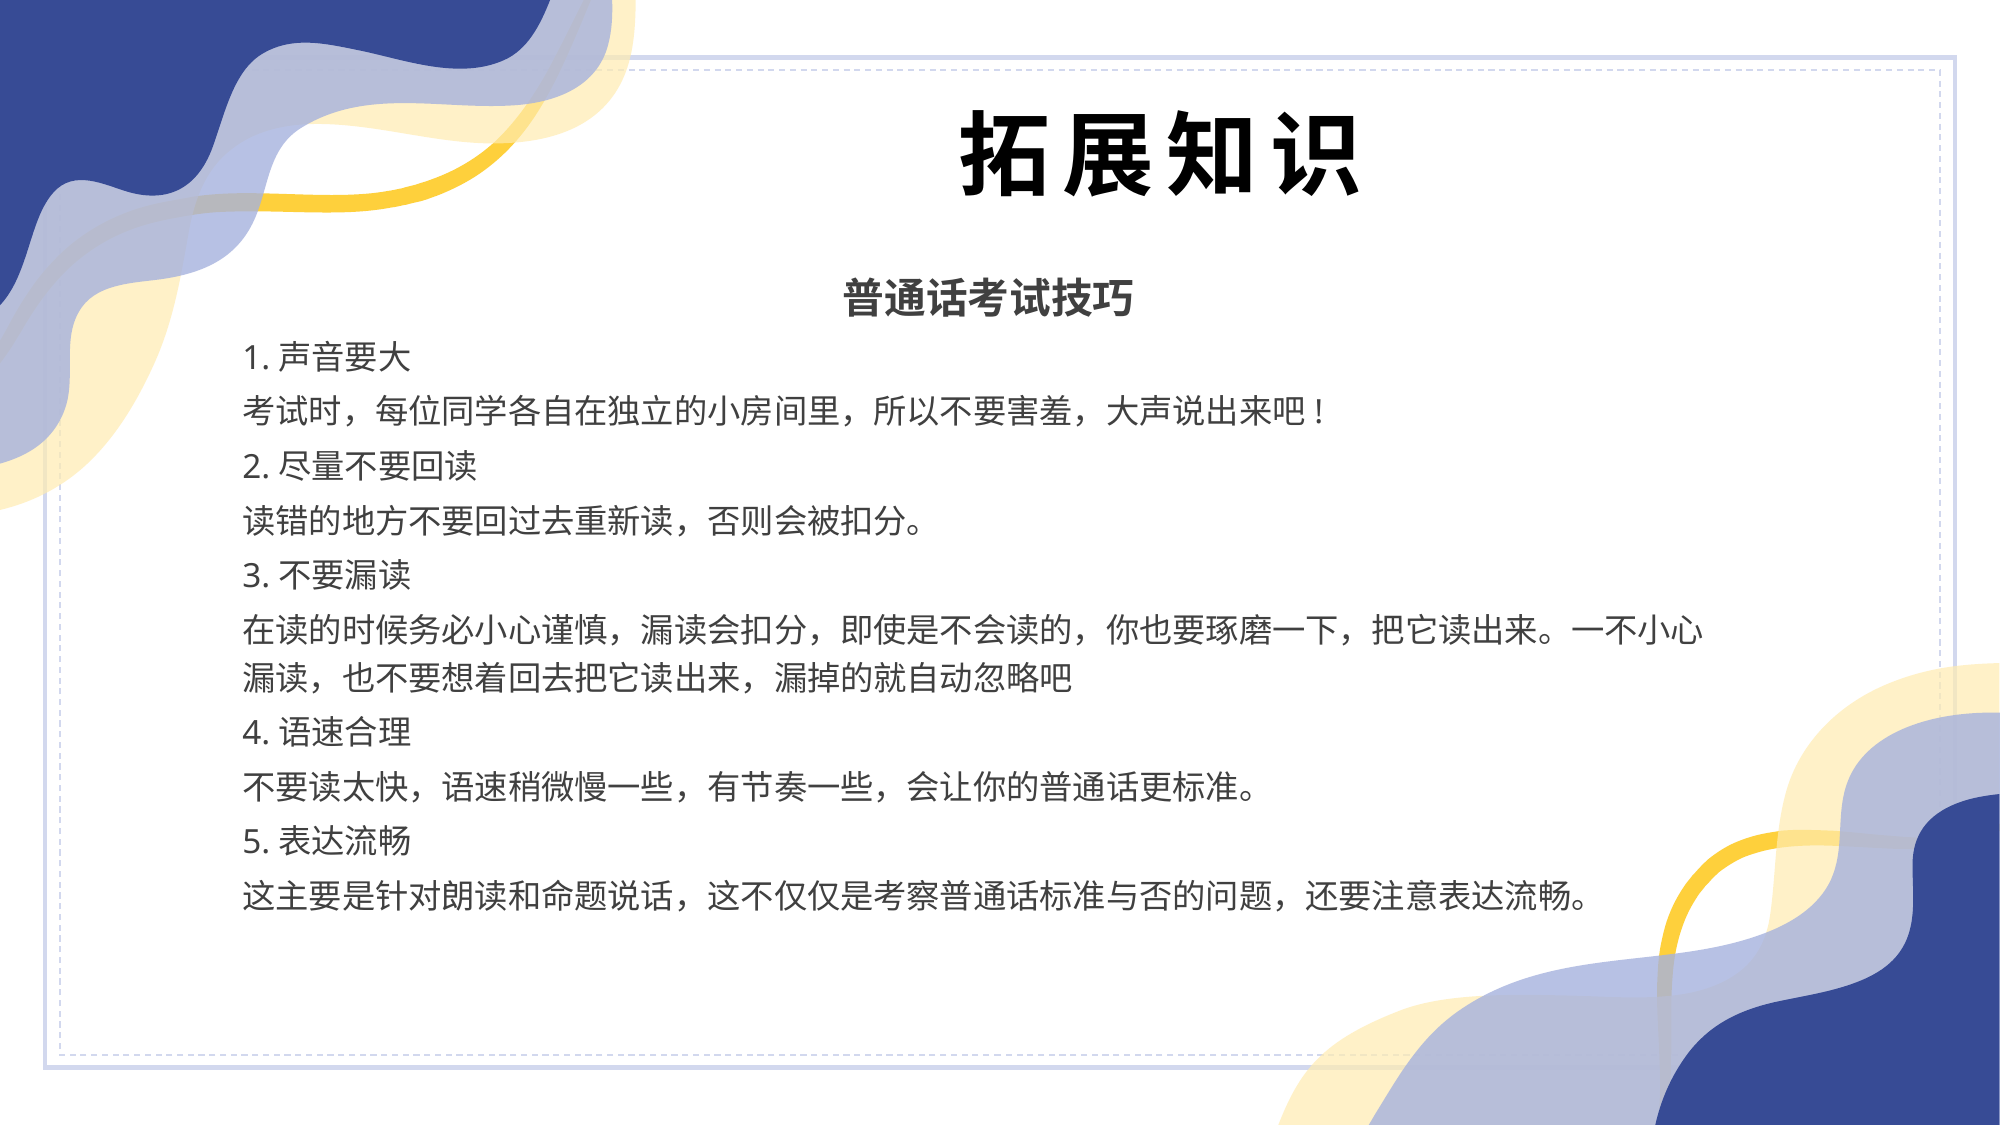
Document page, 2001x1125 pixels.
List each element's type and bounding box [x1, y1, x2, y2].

text_box [0, 0, 2000, 1125]
